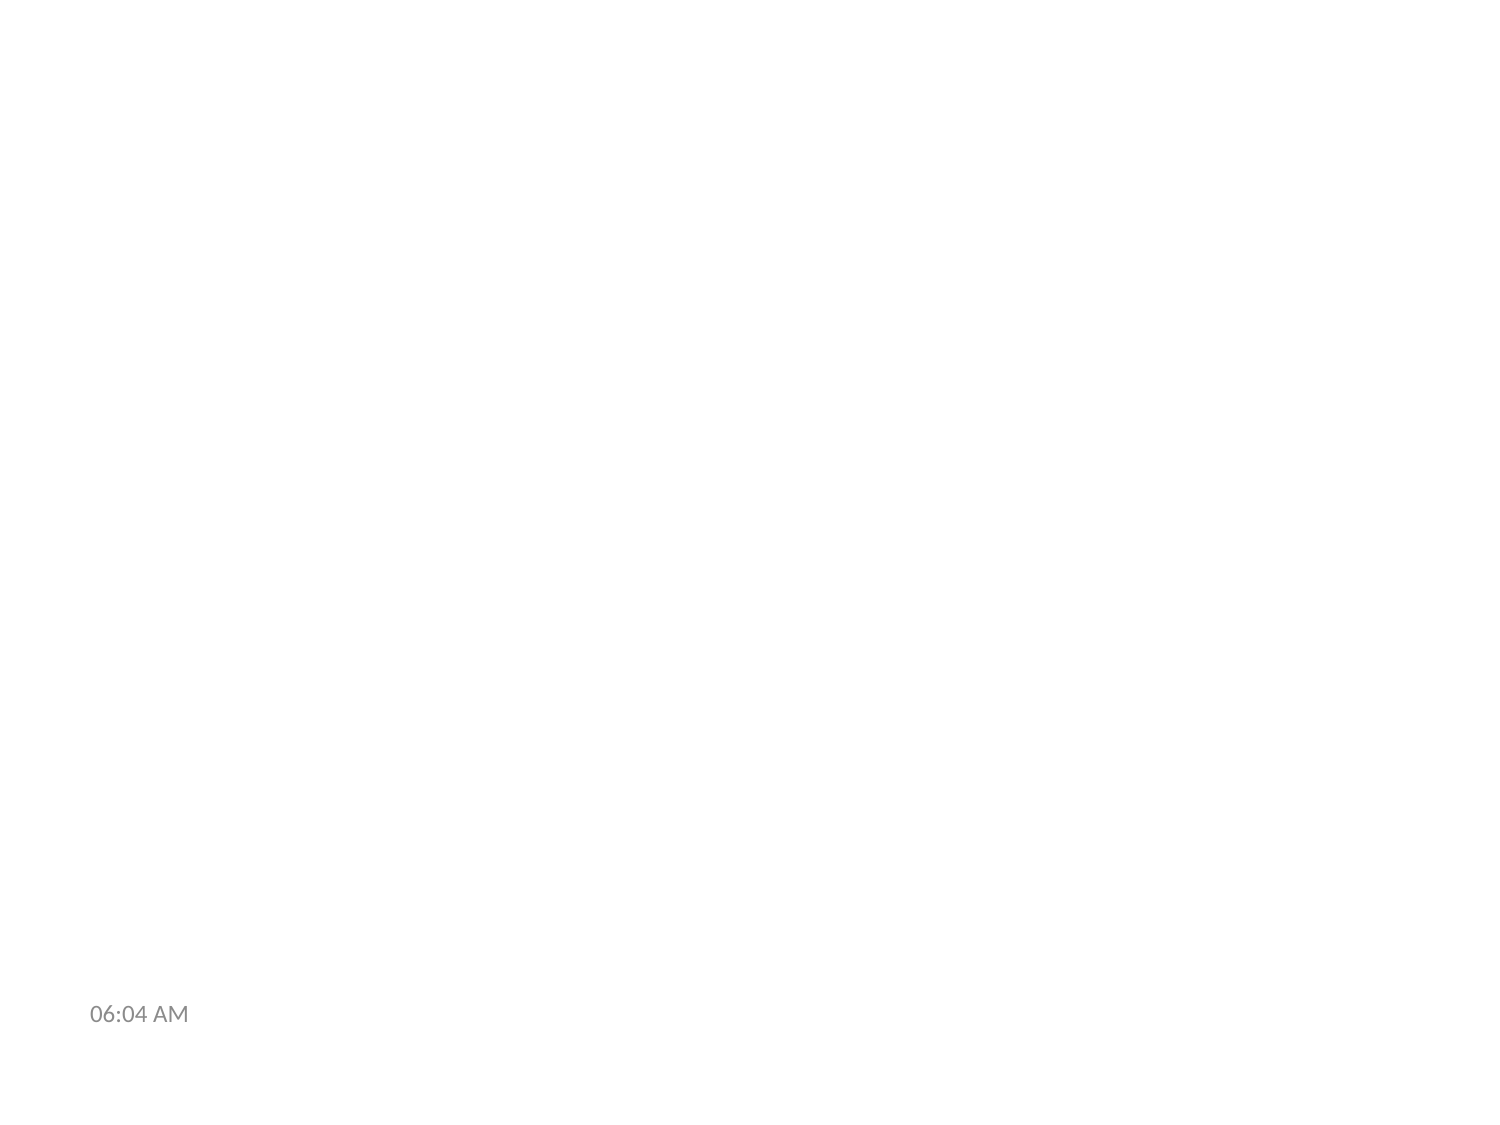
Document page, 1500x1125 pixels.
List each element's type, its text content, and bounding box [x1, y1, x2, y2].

text_box 3:35 PM [75, 982, 425, 1043]
